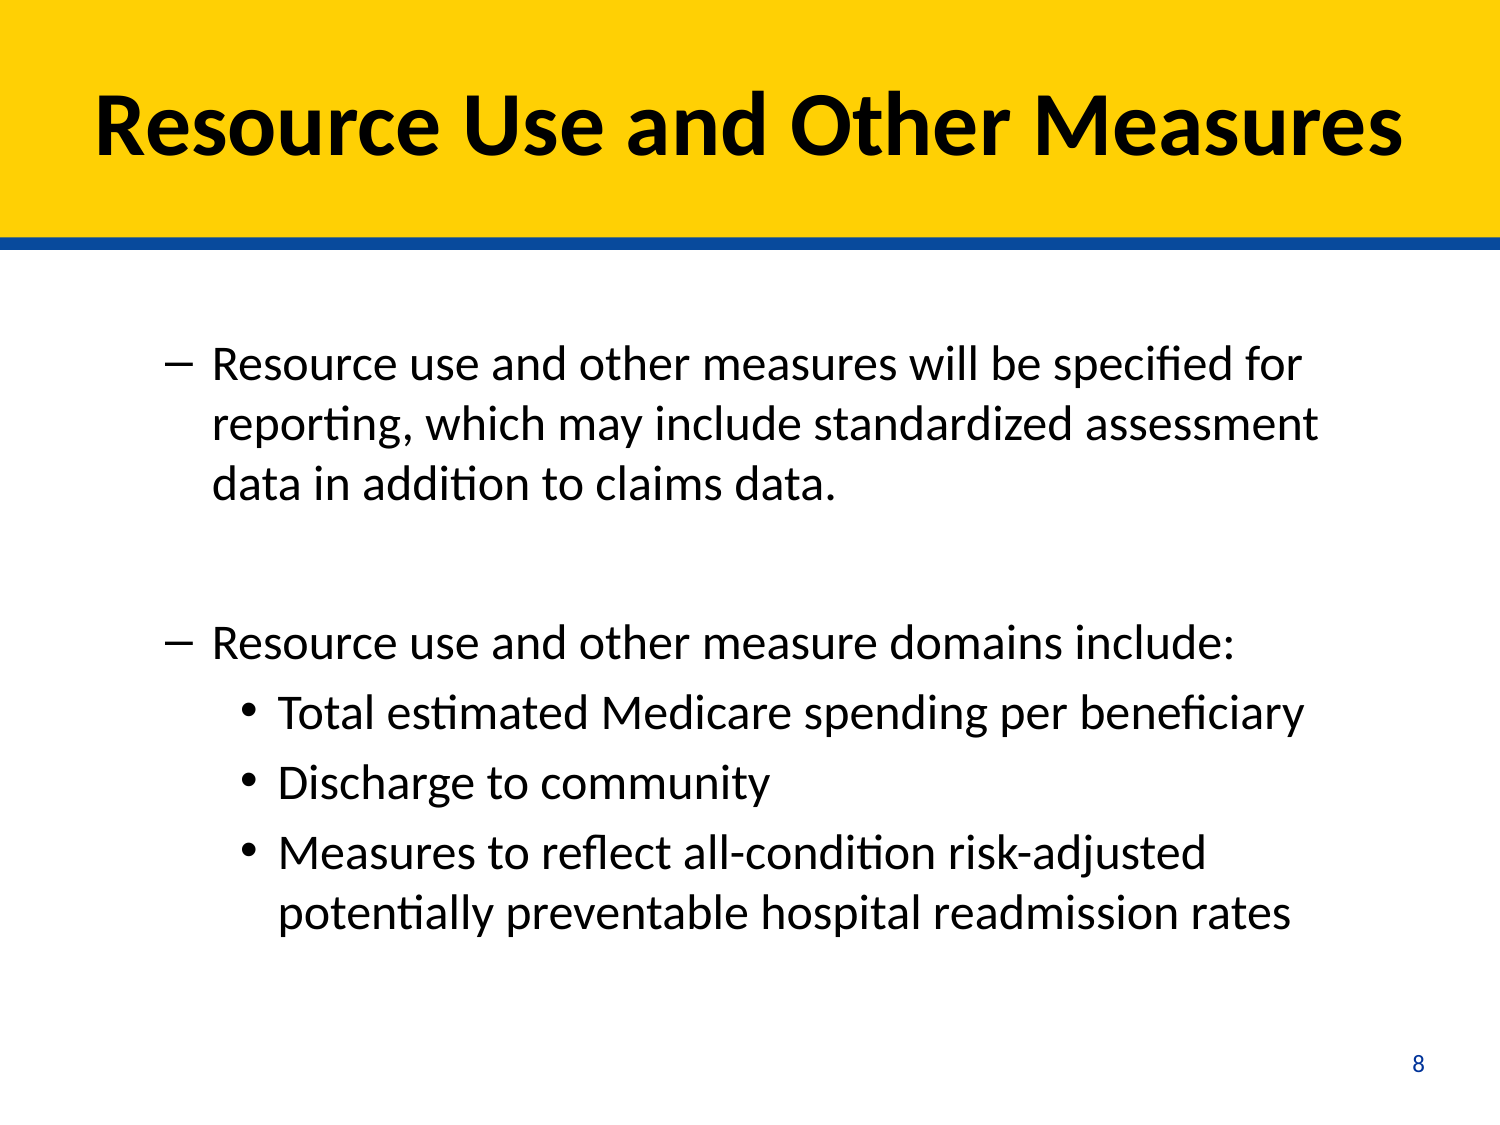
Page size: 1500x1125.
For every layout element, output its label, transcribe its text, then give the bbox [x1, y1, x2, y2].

list Resource use and other measures will be specified for reporting, which may include standardized assessment data in addition to claims data. Resource use and other measure domains include: Total estimated Medicare spending per beneficiary Discharge to community Measures to reflect all-condition risk-adjusted potentially preventable hospital readmission rates [75, 262, 1425, 1005]
title Resource Use and Other Measures [0, 0, 1500, 238]
slide_number 8 [1374, 1050, 1463, 1075]
